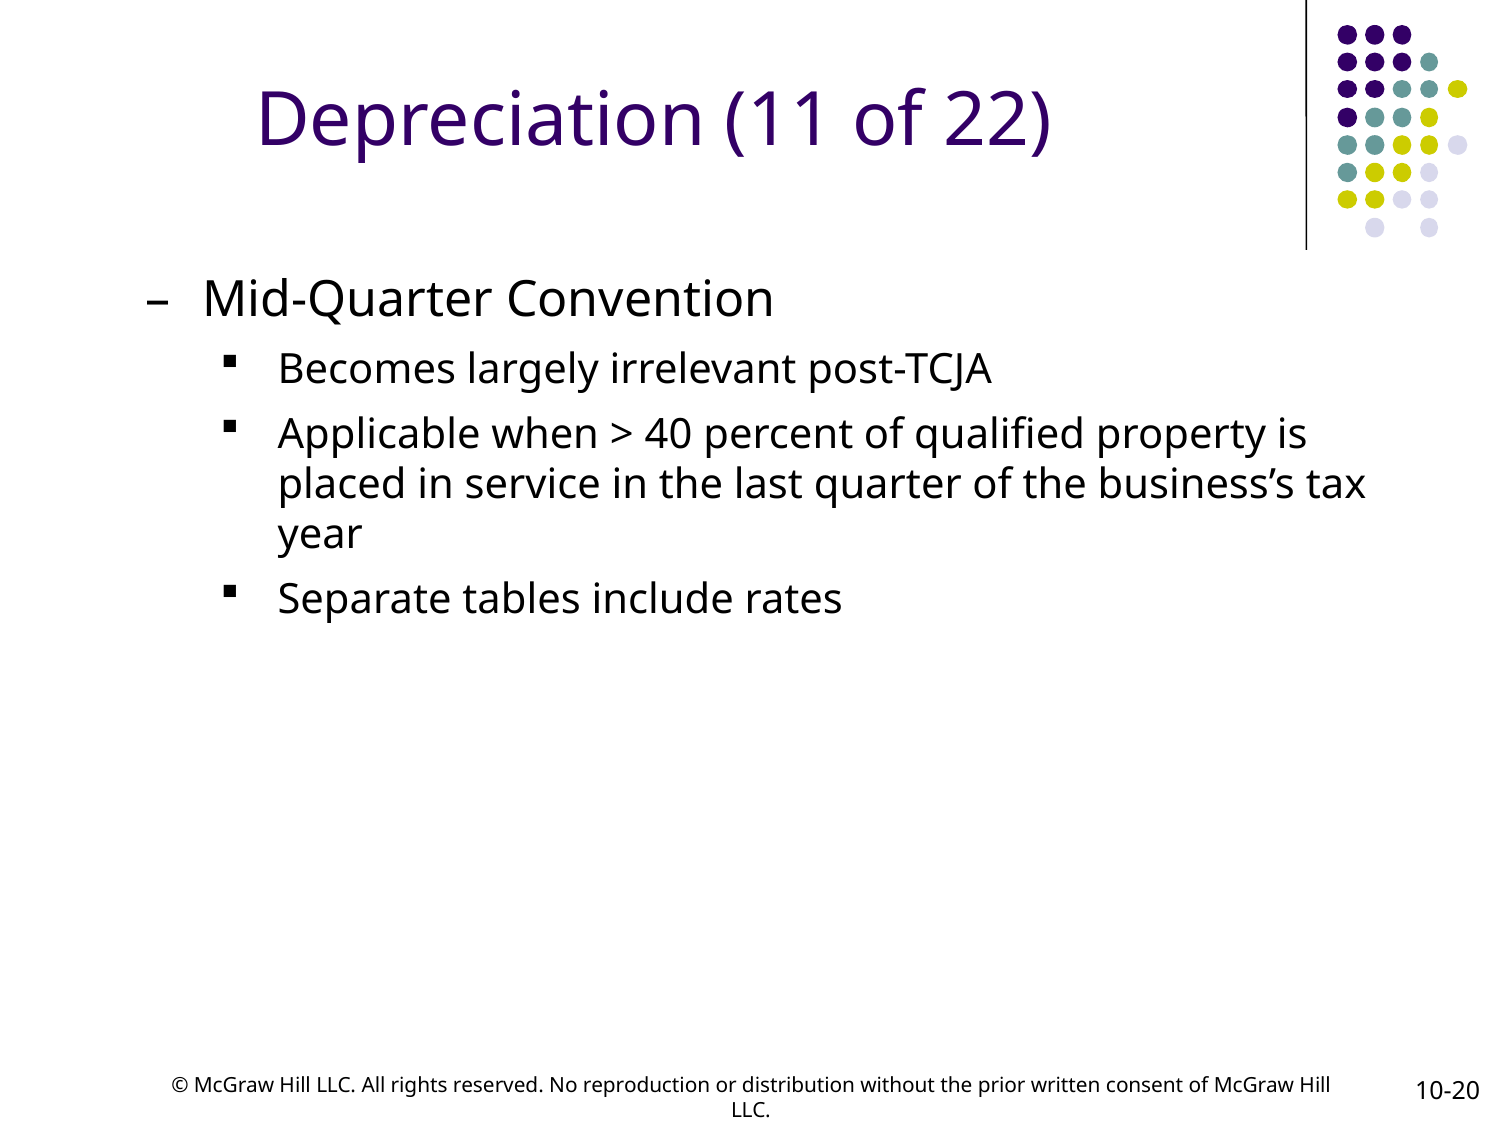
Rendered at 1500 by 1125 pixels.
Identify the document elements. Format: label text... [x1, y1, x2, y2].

title Depreciation (11 of 22) [32, 8, 1275, 234]
list Mid-Quarter Convention Becomes largely irrelevant post-TCJA Applicable when > 40 percent of qualified property is placed in service in the last quarter of the business’s tax year Separate tables include rates [75, 259, 1425, 1062]
slide_number 10-20 [1345, 1061, 1496, 1122]
